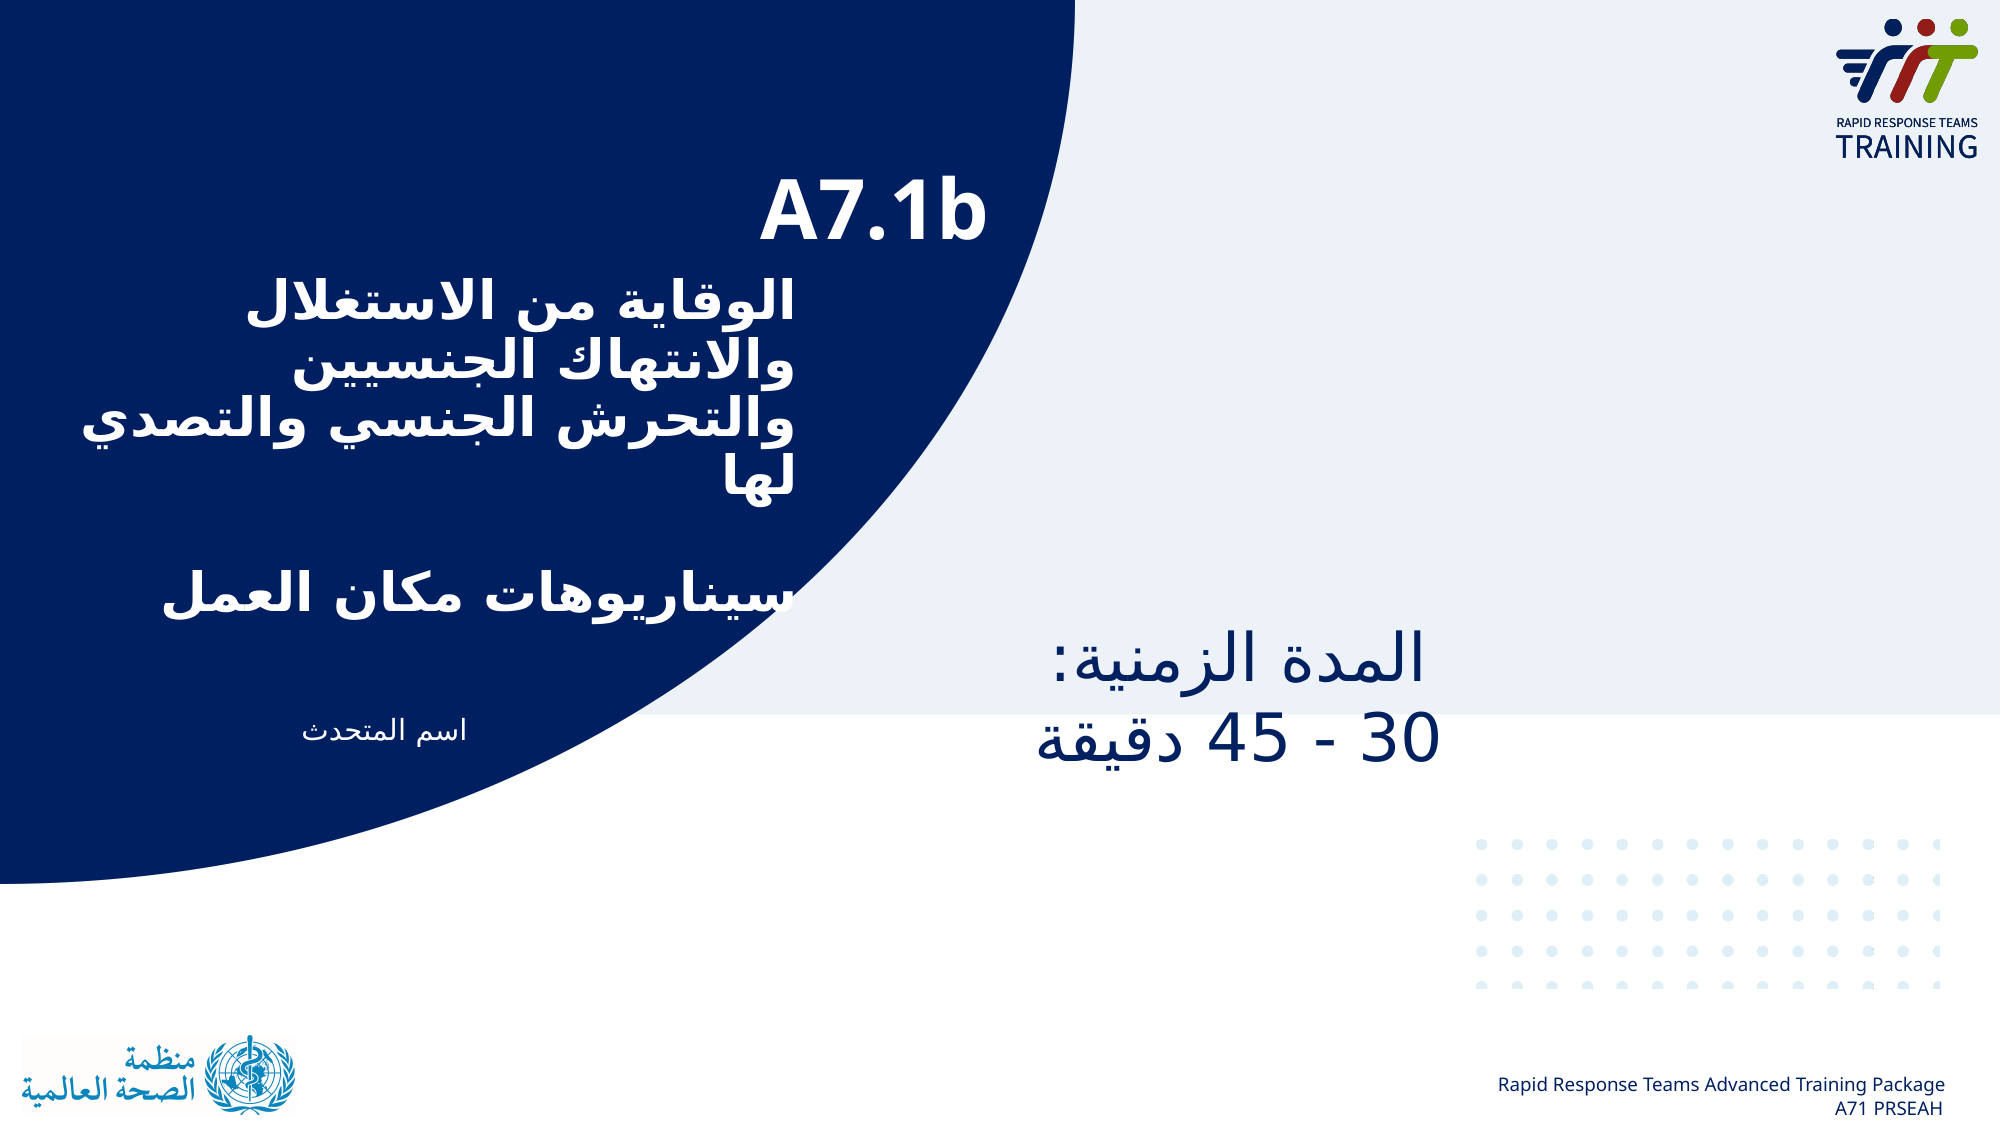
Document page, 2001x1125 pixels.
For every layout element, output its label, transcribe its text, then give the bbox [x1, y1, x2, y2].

picture [1835, 19, 1978, 167]
picture [22, 1035, 295, 1115]
text_box المدة الزمنية: 30 - 45 دقيقة [996, 607, 1481, 783]
picture [1476, 839, 1940, 989]
title الوقاية من الاستغلال والانتهاك الجنسيين والتحرش الجنسي والتصدي لها سيناريوهات مكان العمل [52, 265, 806, 697]
slide_number 1 [1882, 1037, 1916, 1092]
text_box اسم المتحدث [92, 703, 476, 754]
text_box A7.1b [3, 149, 998, 265]
picture [0, 0, 1075, 884]
picture [252, 1050, 258, 1059]
